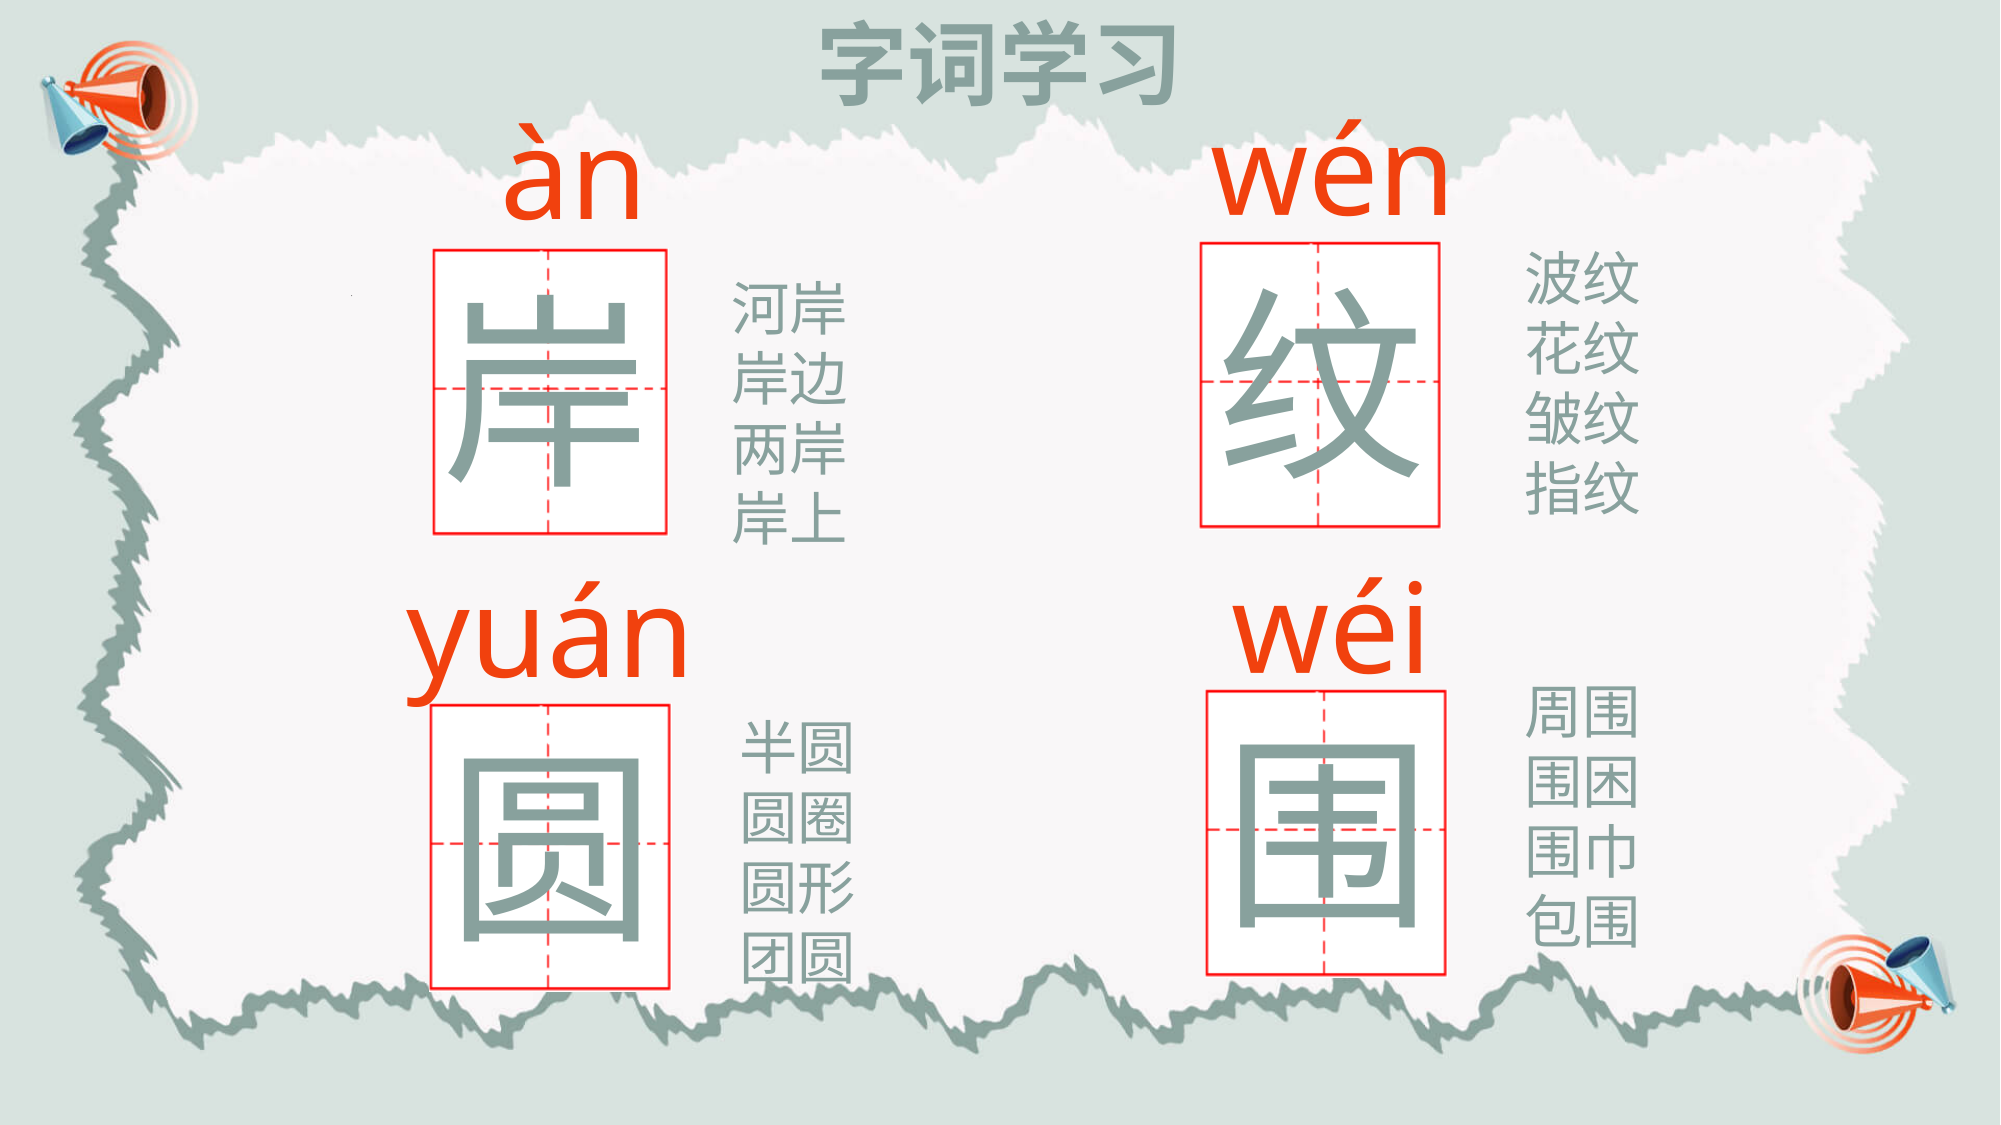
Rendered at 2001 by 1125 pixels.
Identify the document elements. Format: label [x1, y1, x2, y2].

text_box [427, 248, 669, 537]
text_box [1199, 241, 1442, 530]
text_box [1205, 689, 1448, 978]
text_box [429, 703, 672, 992]
picture [0, 0, 2000, 1125]
